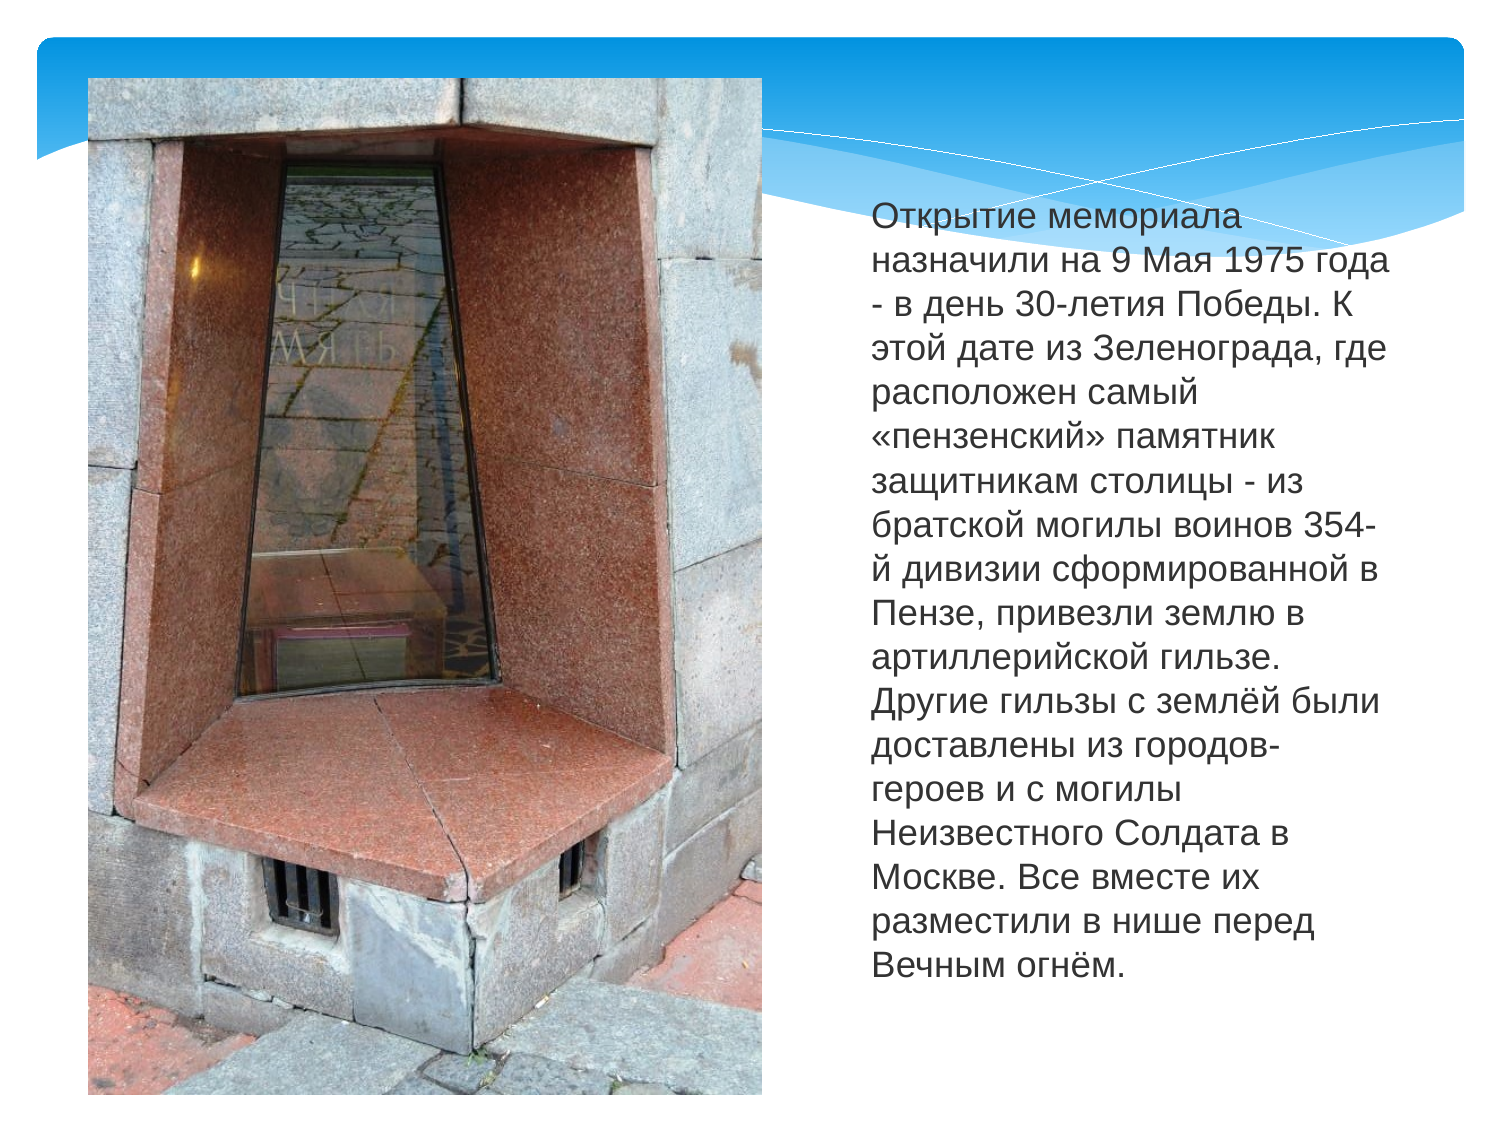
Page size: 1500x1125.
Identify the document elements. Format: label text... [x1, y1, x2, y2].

list Открытие мемориала назначили на 9 Мая 1975 года - в день 30-летия Победы. К этой дате из Зеленограда, где расположен самый «пензенский» памятник защитникам столицы - из братской могилы воинов 354-й дивизии сформированной в Пензе, привезли землю в артиллерийской гильзе. Другие гильзы с землёй были доставлены из городов-героев и с могилы Неизвестного Солдата в Москве. Все вместе их разместили в нише перед Вечным огнём. [856, 184, 1407, 1035]
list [88, 77, 763, 1096]
